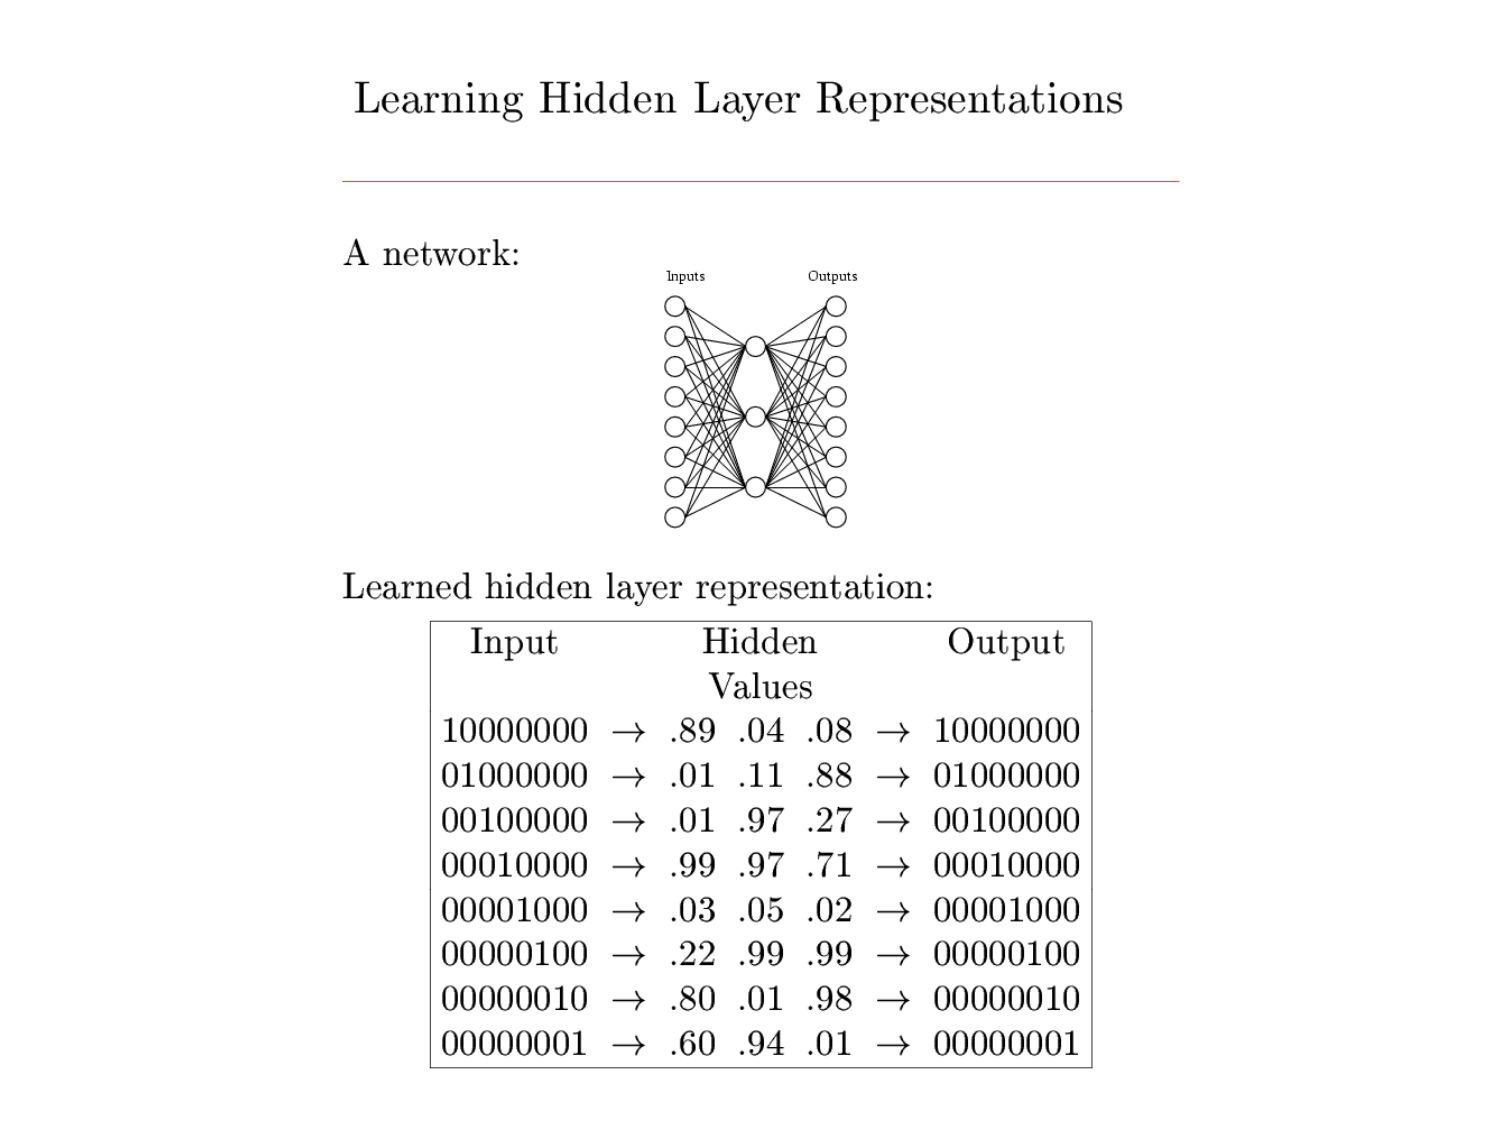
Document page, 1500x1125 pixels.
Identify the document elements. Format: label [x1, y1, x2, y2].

picture [289, 63, 1251, 1076]
